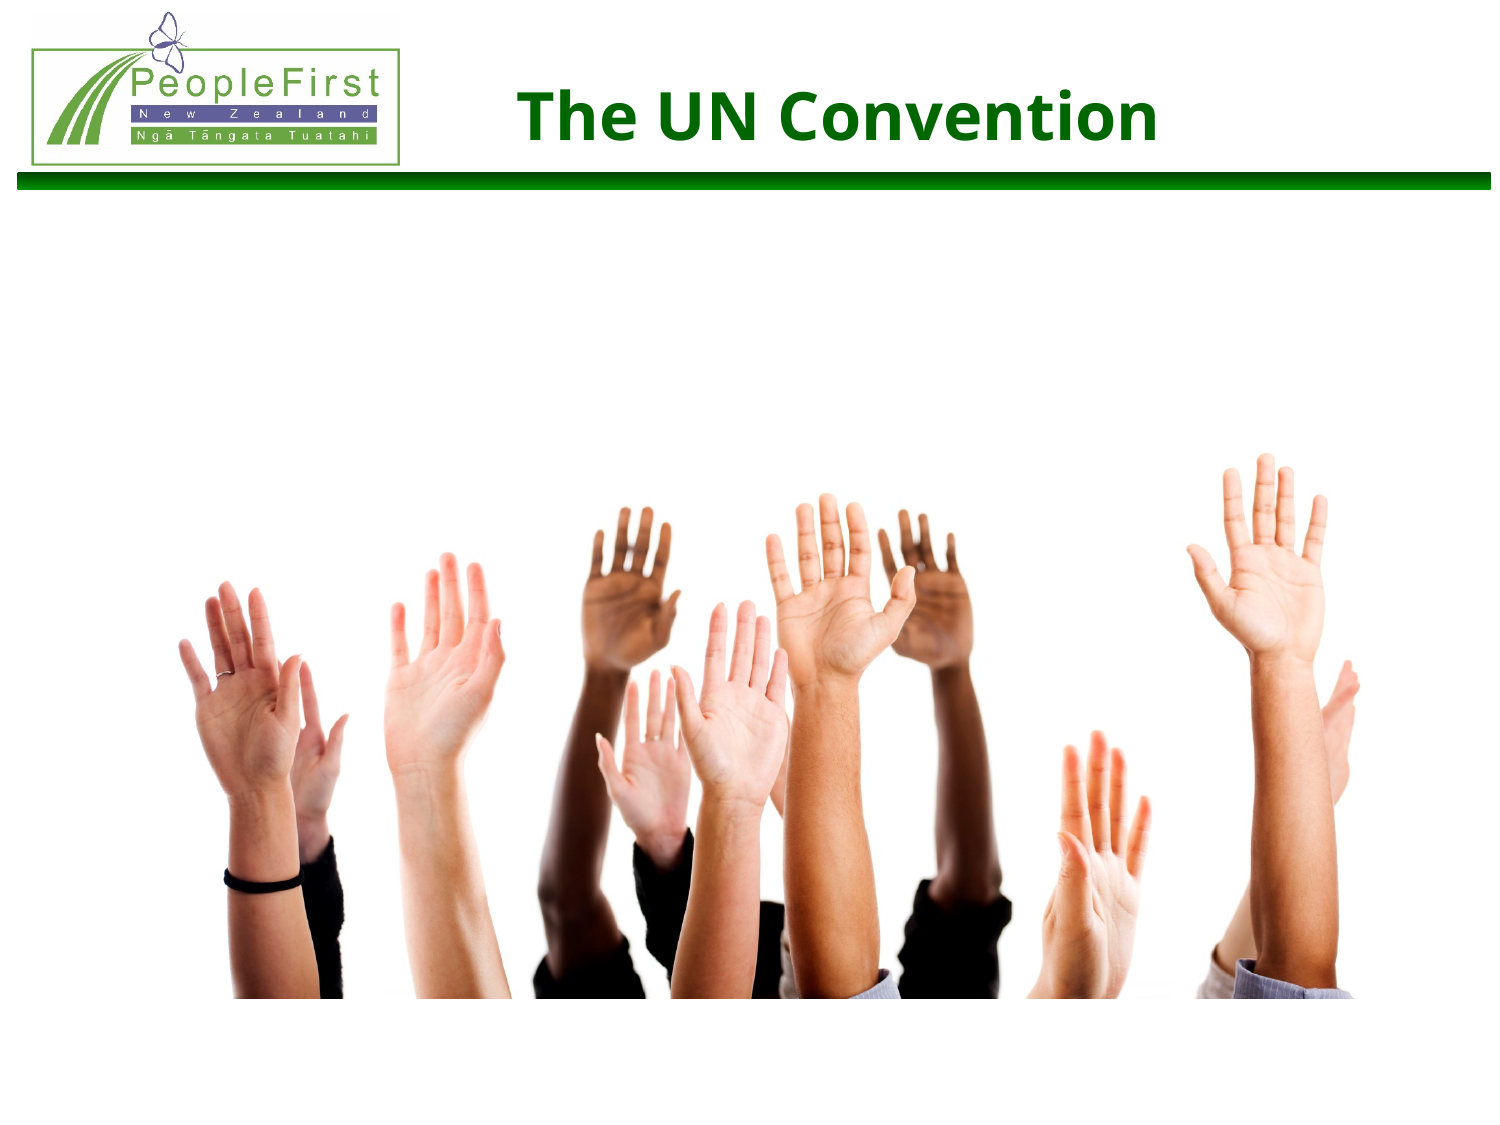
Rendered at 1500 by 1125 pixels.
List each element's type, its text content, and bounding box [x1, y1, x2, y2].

picture [31, 11, 400, 166]
picture [170, 290, 1408, 999]
title The UN Convention [501, 66, 1491, 145]
